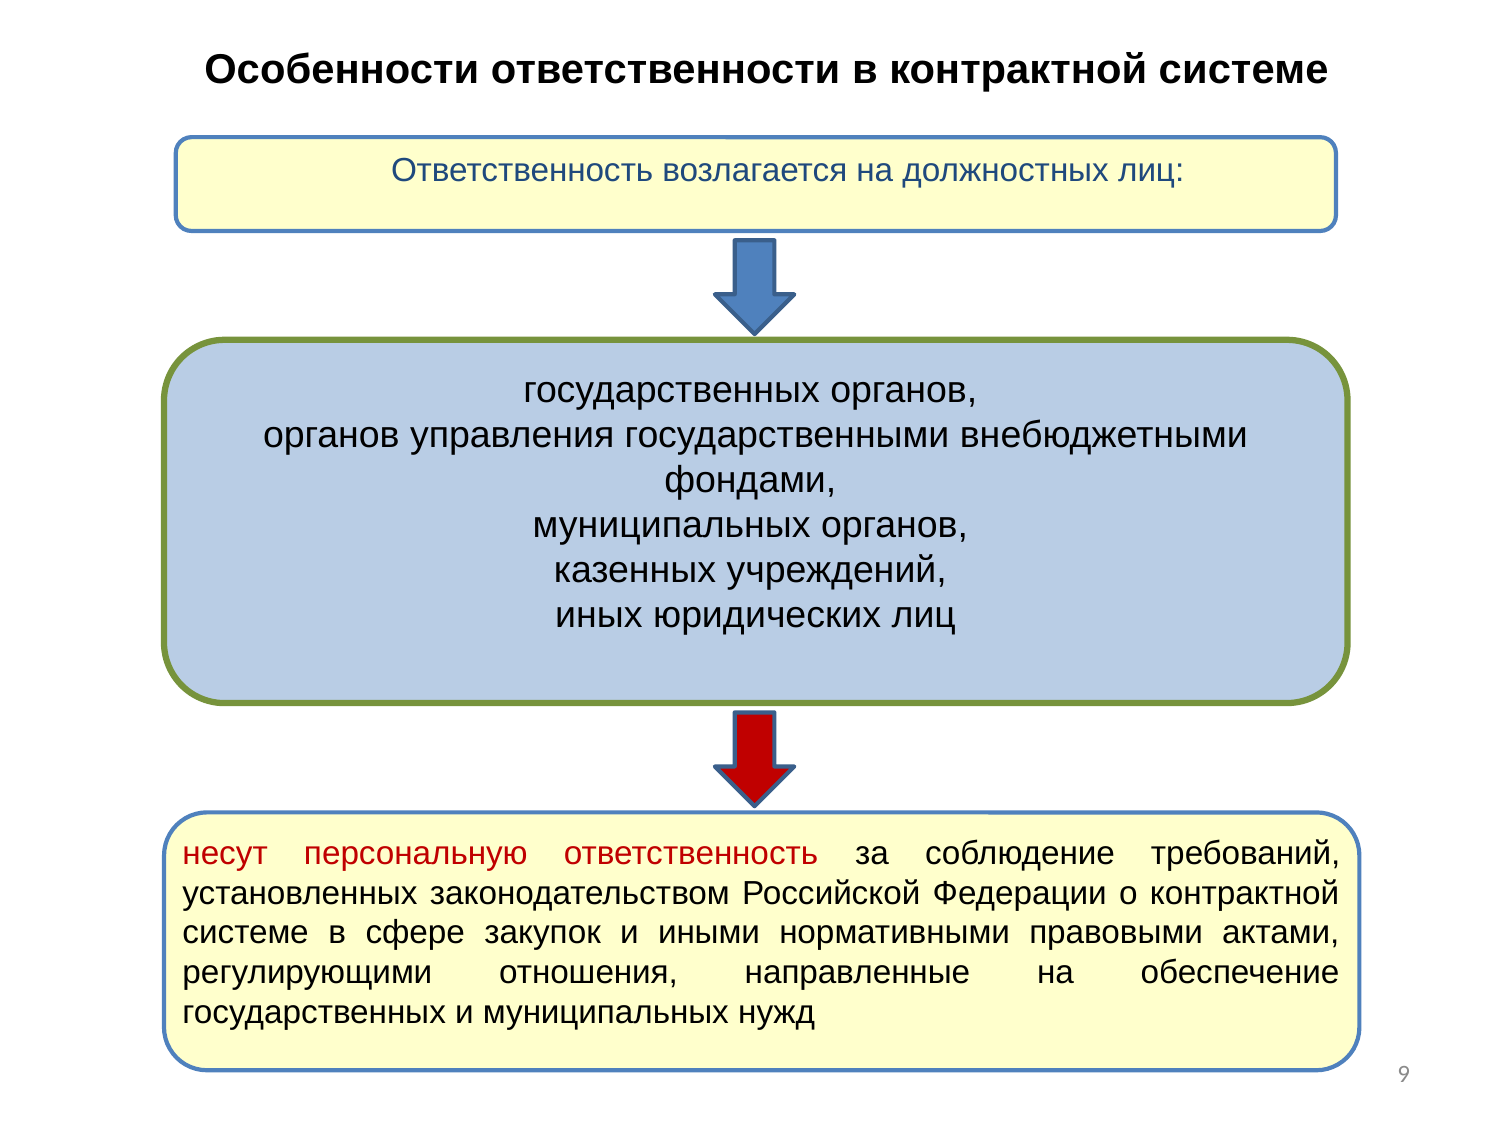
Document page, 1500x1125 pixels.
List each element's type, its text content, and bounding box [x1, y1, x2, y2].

text_box [712, 710, 797, 809]
text_box государственных органов, органов управления государственными внебюджетными фондами, муниципальных органов, казенных учреждений, иных юридических лиц [161, 337, 1350, 706]
text_box Особенности ответственности в контрактной системе [117, 0, 1417, 134]
text_box [712, 238, 797, 337]
text_box несут персональную ответственность за соблюдение требований, установленных законодательством Российской Федерации о контрактной системе в сфере закупок и иными нормативными правовыми актами, регулирующими отношения, направленные на обеспечение государственных и муниципальных нужд [161, 810, 1362, 1073]
slide_number 9 [1074, 1042, 1425, 1103]
text_box Ответственность возлагается на должностных лиц: [173, 135, 1339, 234]
